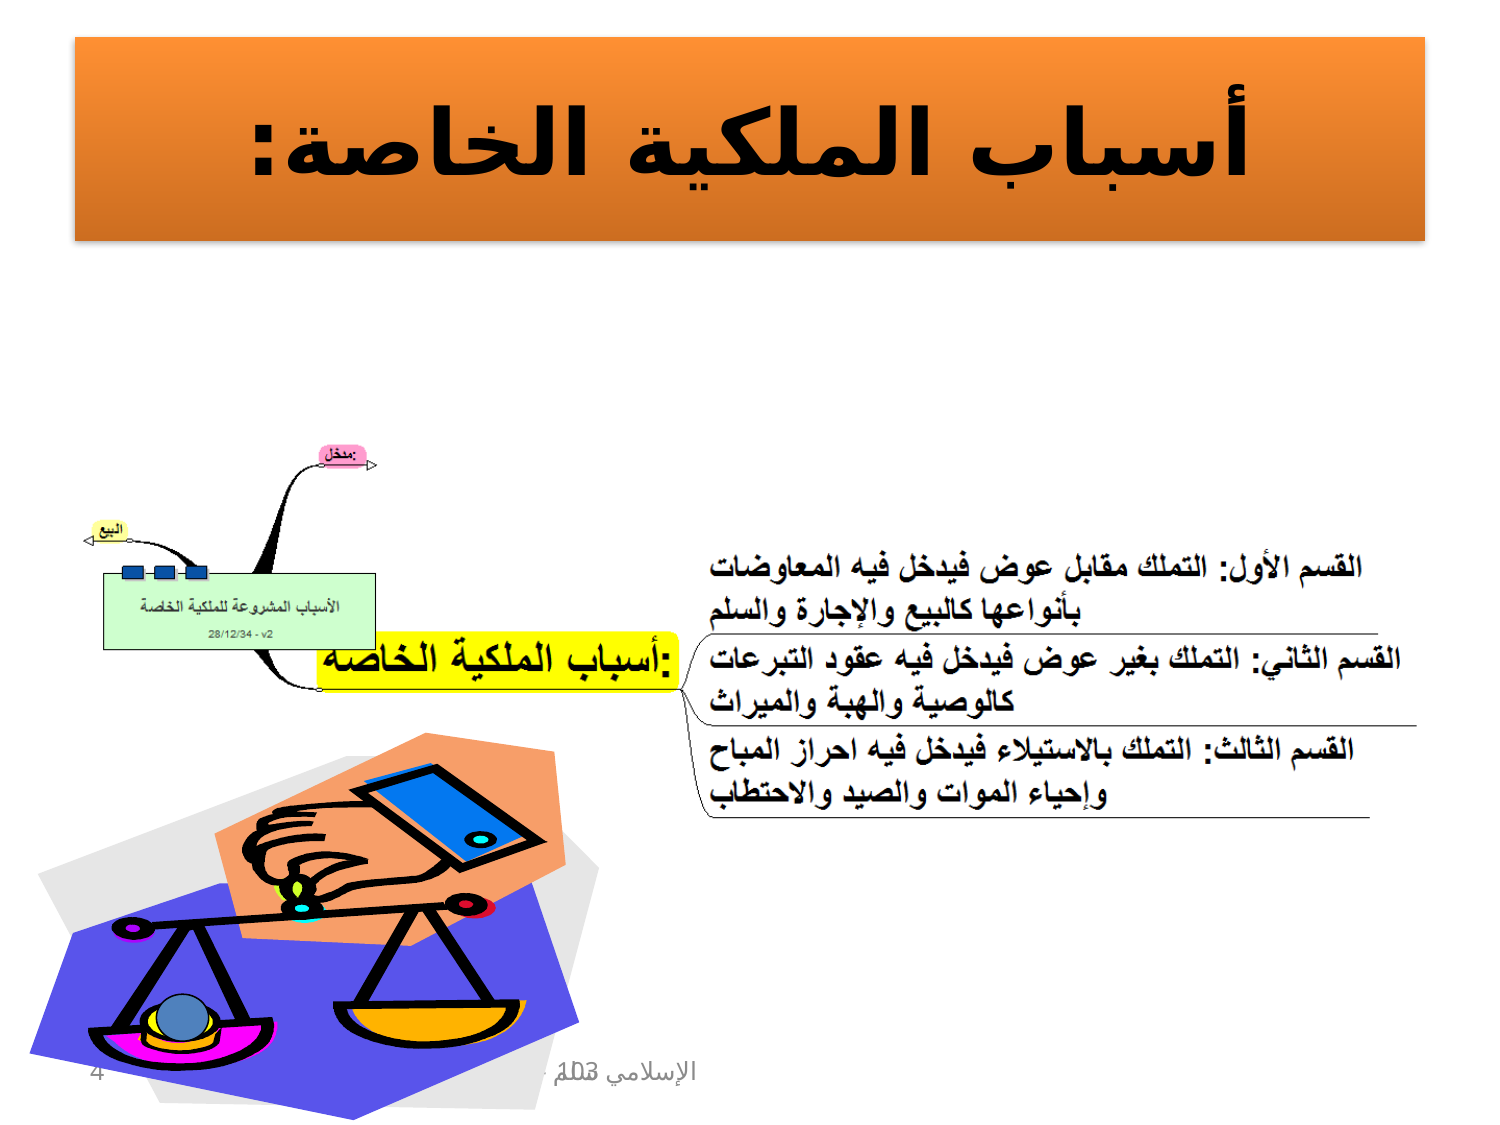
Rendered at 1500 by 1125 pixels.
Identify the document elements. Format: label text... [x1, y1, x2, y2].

footer 103 سلم - النظام الاقتصادي الإسلامي [613, 1042, 988, 1103]
picture [74, 262, 1426, 1005]
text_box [29, 727, 609, 1125]
title أسباب الملكية الخاصة: [75, 37, 1425, 241]
